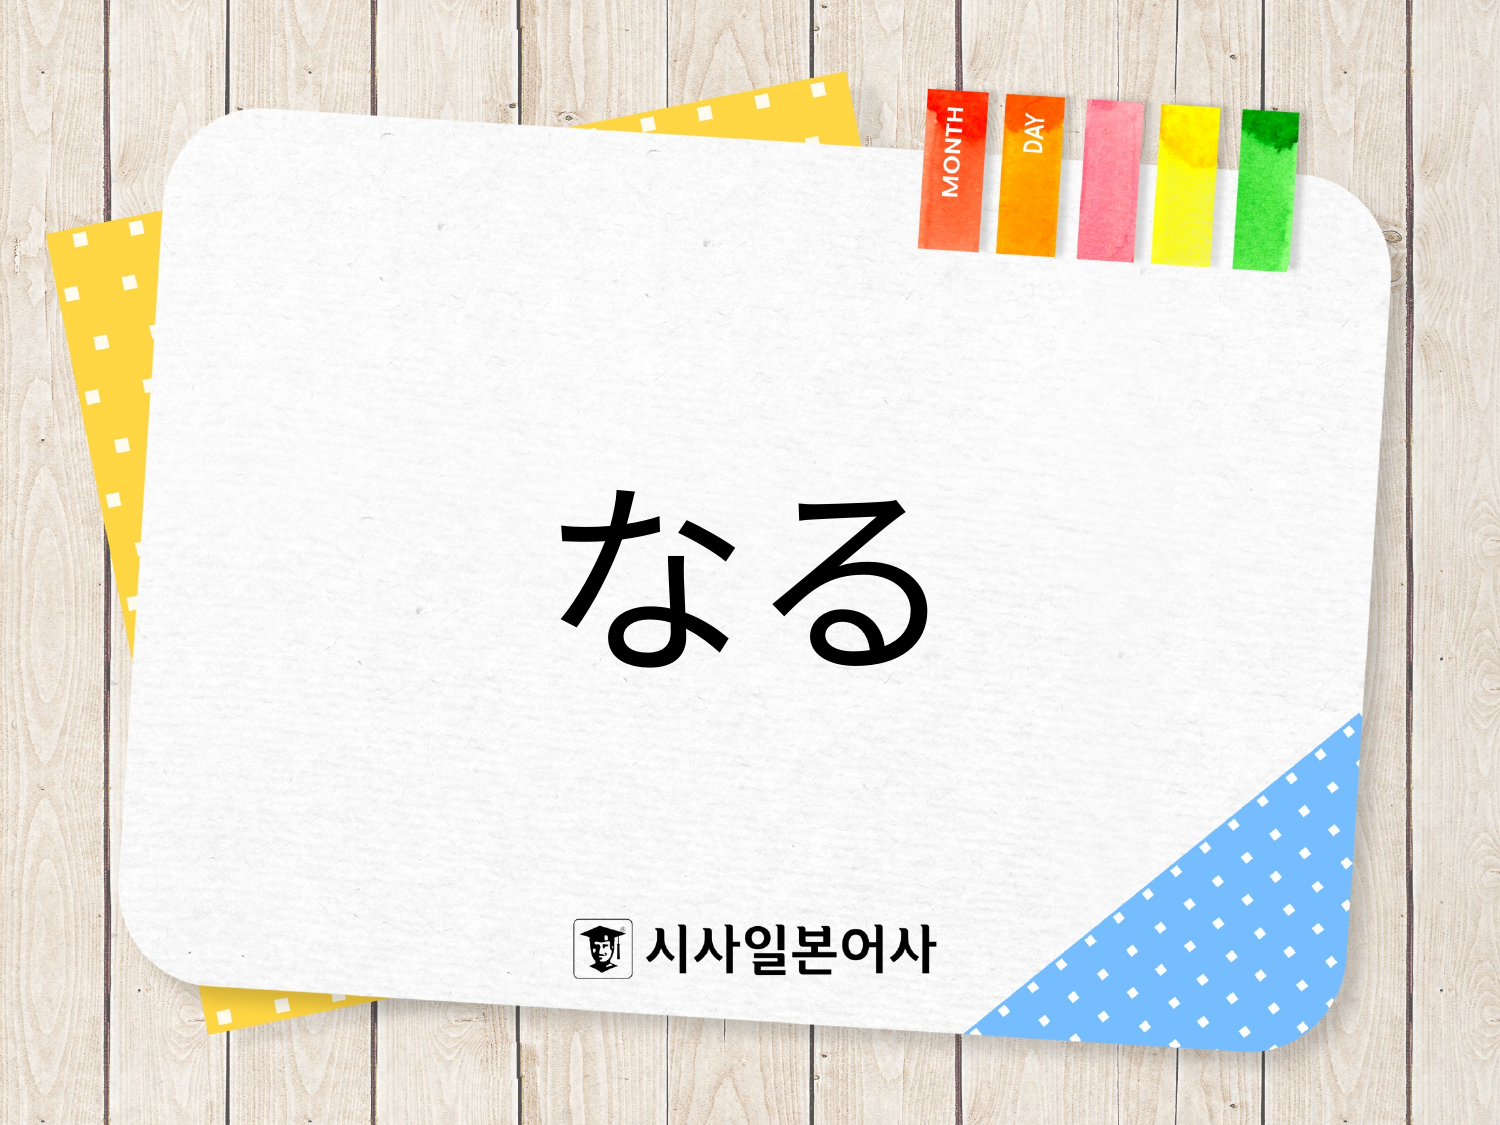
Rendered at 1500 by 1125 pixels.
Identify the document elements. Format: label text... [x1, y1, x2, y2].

picture [0, 0, 1500, 1125]
title なる [75, 338, 1425, 811]
